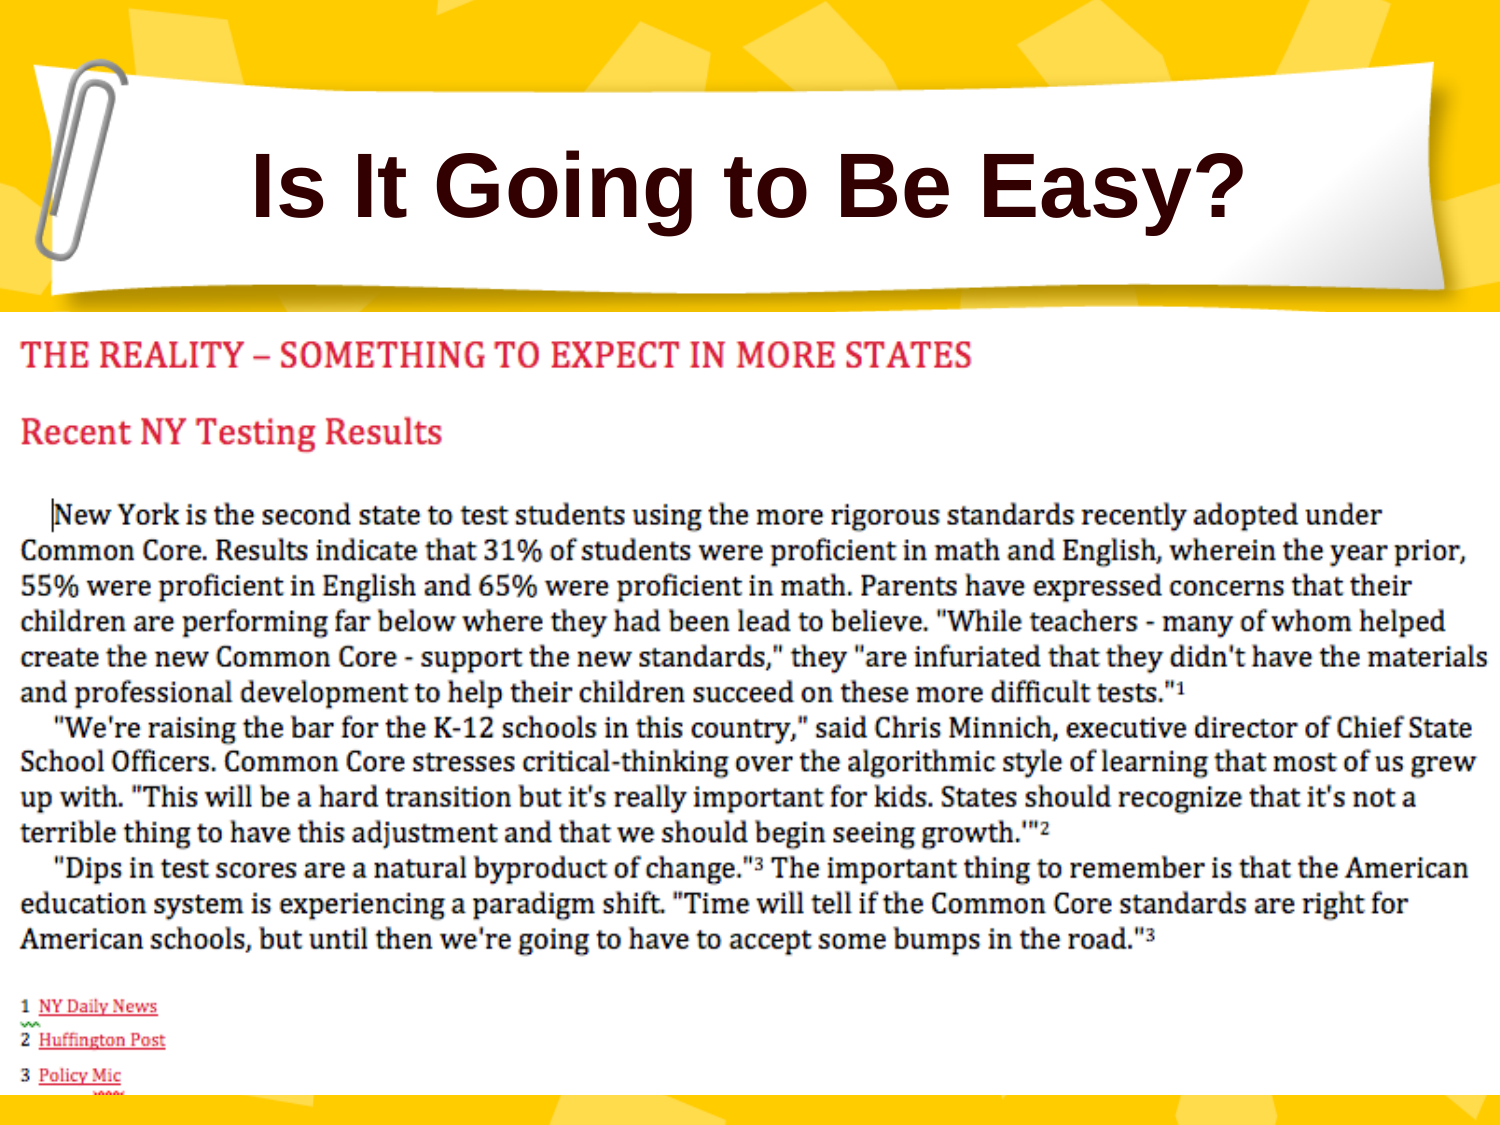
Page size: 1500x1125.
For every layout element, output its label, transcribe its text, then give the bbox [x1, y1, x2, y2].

picture [0, 0, 1500, 1125]
title Is It Going to Be Easy? [112, 87, 1388, 276]
